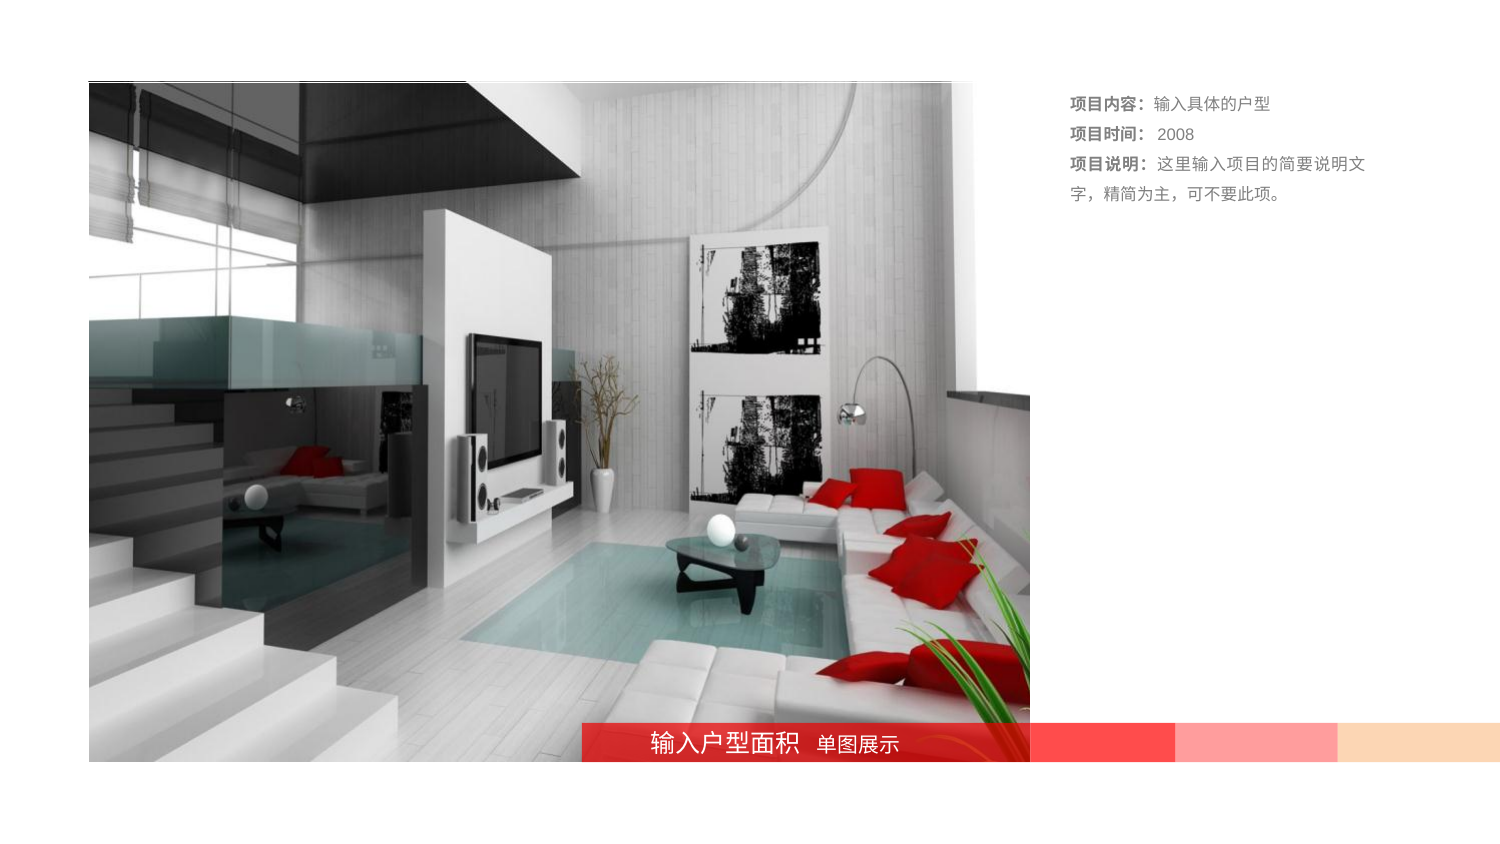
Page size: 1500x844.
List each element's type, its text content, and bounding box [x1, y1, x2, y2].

text_box [86, 80, 1032, 764]
text_box 输入户型面积 单图展示 [650, 727, 900, 758]
text_box [1029, 721, 1177, 764]
text_box [1340, 721, 1500, 764]
text_box [580, 721, 1029, 764]
text_box 项目内容：输入具体的户型 项目时间：2008 项目说明：这里输入项目的简要说明文字，精简为主，可不要此项。 [1063, 78, 1372, 210]
text_box [1177, 721, 1340, 764]
